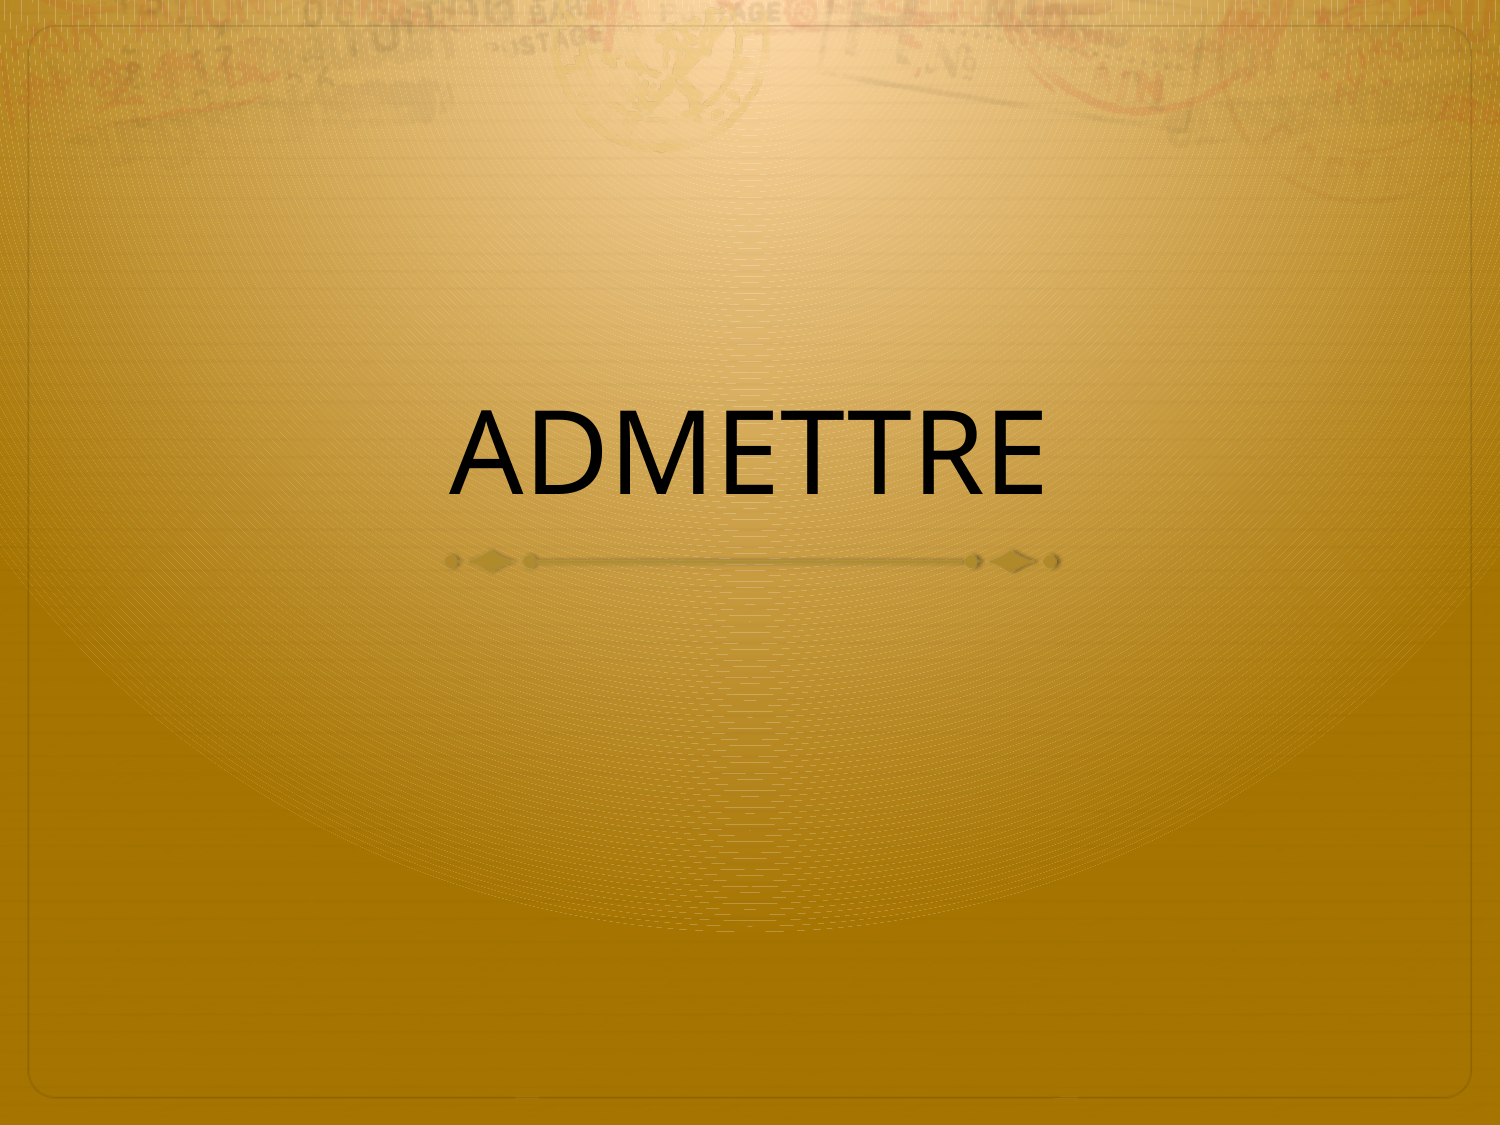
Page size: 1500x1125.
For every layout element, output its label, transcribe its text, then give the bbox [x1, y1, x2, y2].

title ADMETTRE [93, 210, 1407, 525]
picture [0, 0, 1500, 1125]
